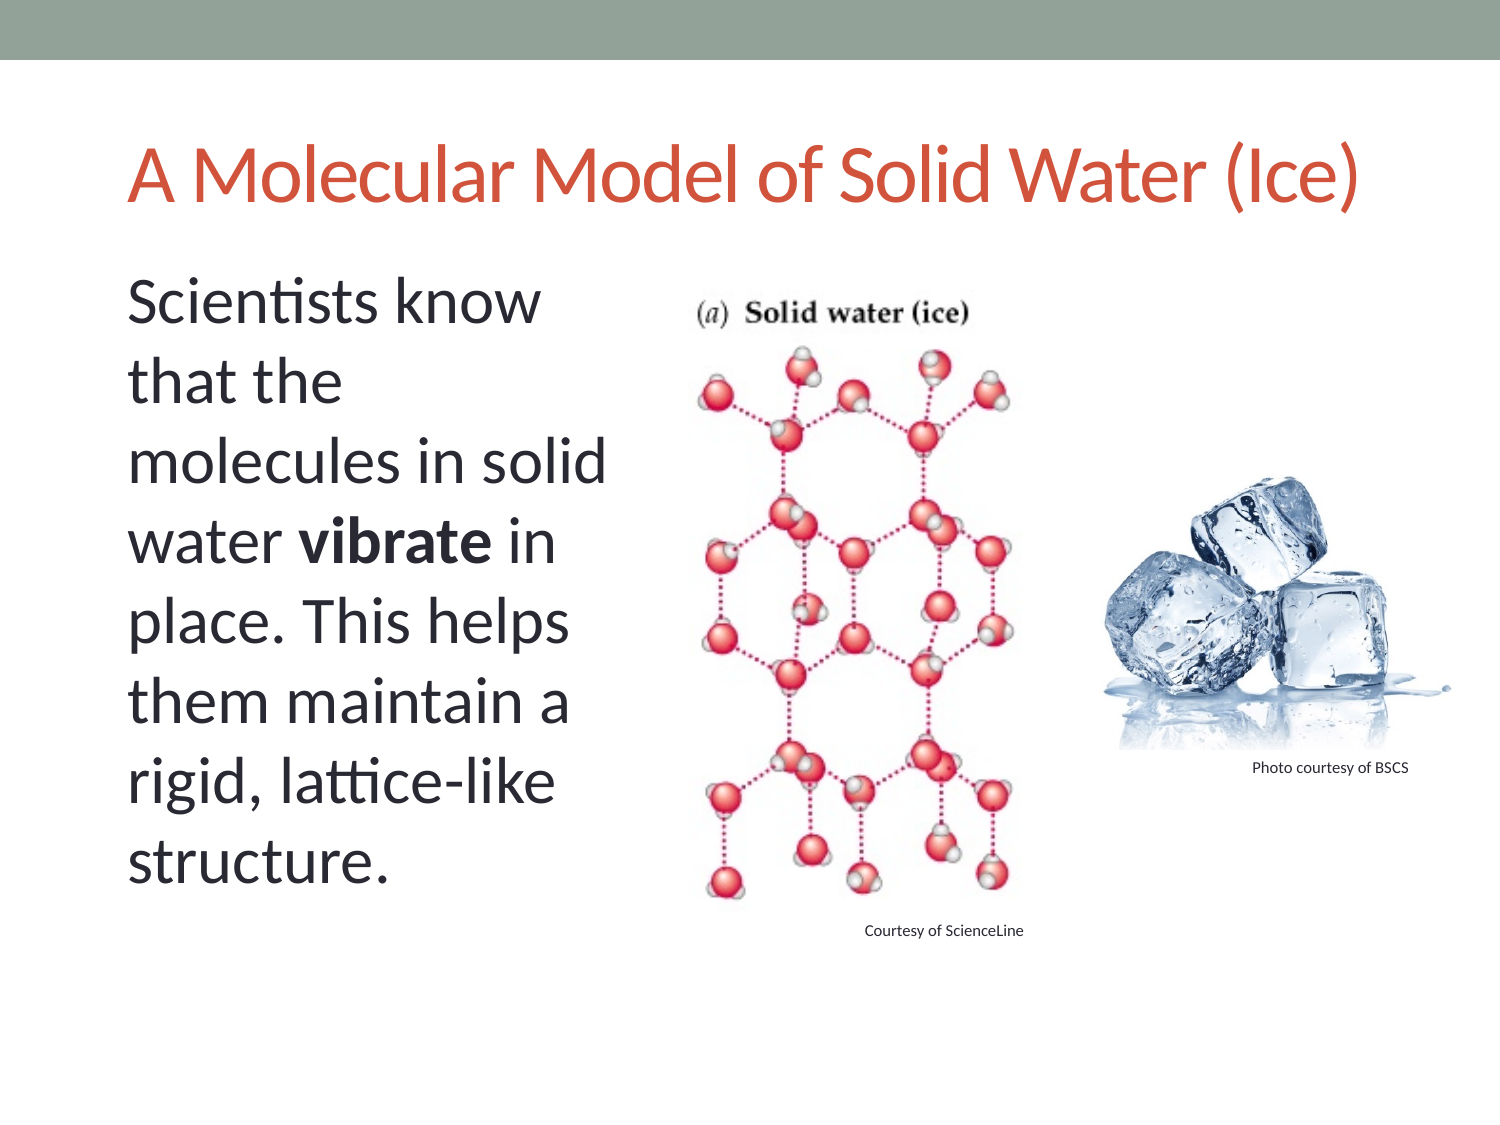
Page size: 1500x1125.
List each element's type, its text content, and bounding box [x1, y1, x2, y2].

text_box Photo courtesy of BSCS [1237, 758, 1425, 785]
text_box Scientists know that the molecules in solid water vibrate in place. This helps them maintain a rigid, lattice-like structure. [112, 249, 635, 905]
picture [687, 287, 1069, 913]
picture [1087, 449, 1460, 751]
text_box Courtesy of ScienceLine [849, 921, 1060, 948]
title A Molecular Model of Solid Water (Ice) [112, 87, 1425, 250]
